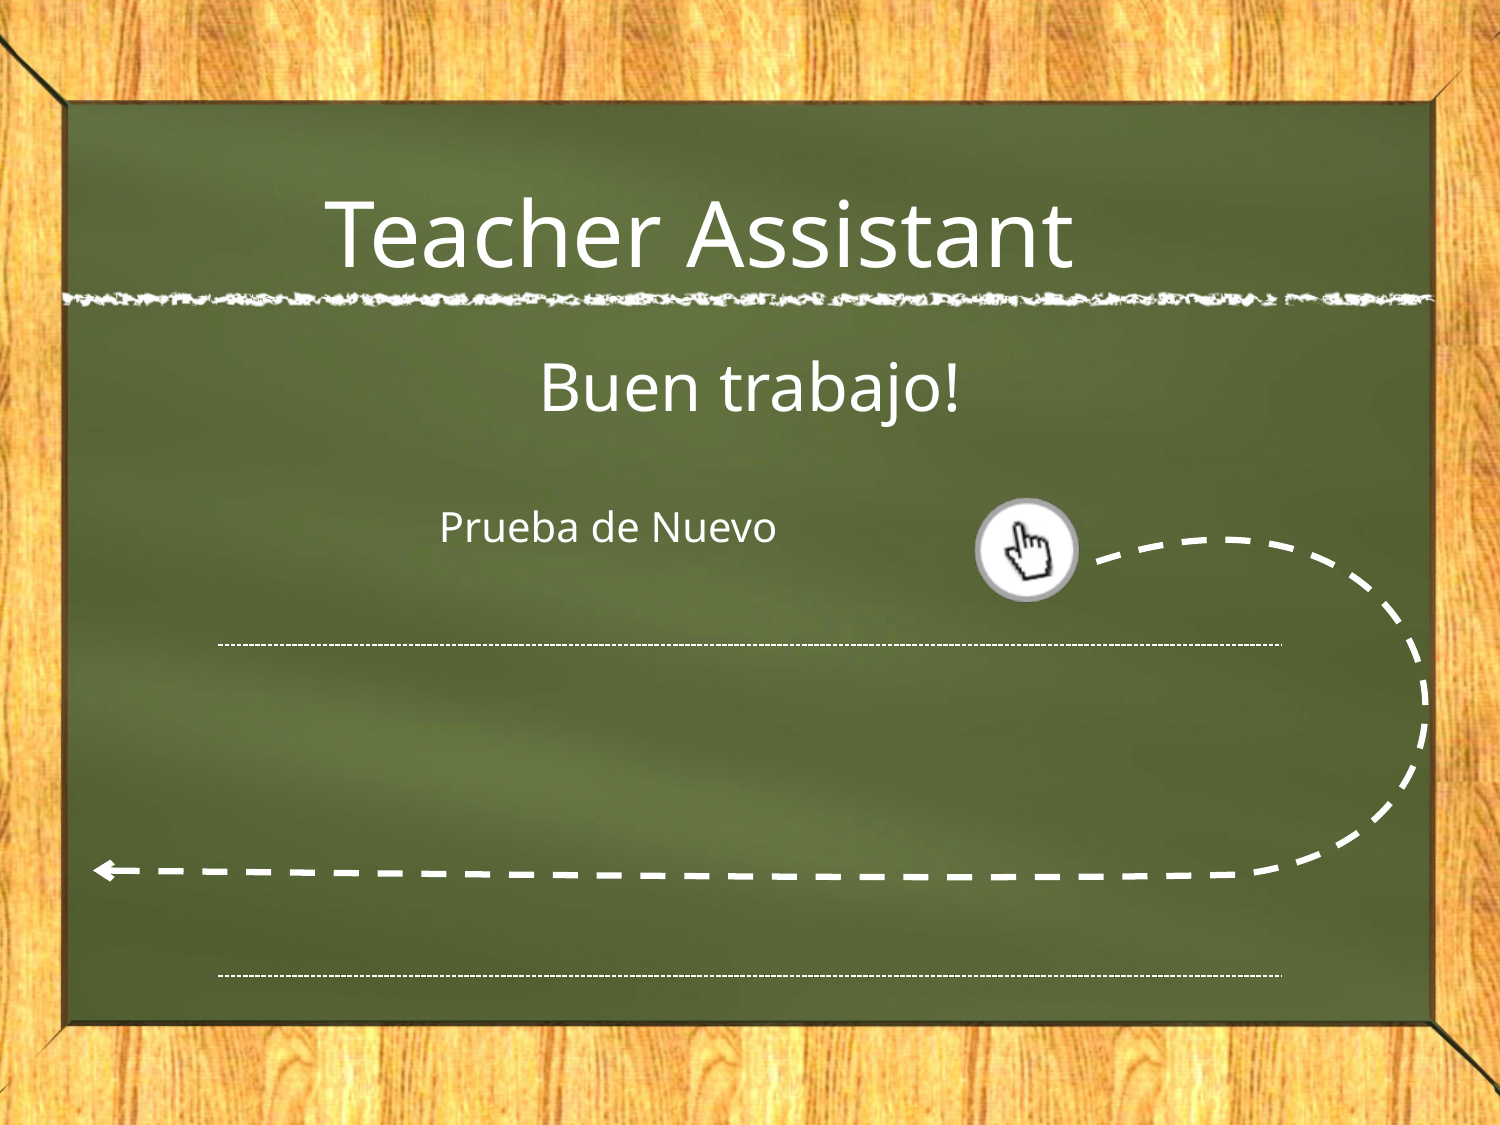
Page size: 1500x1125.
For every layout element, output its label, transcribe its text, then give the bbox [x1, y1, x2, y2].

text_box [92, 538, 1427, 878]
picture [0, 0, 1500, 1125]
text_box Prueba de Nuevo [289, 493, 928, 559]
title Teacher Assistant [112, 137, 1288, 326]
list Buen trabajo! [112, 337, 1388, 457]
